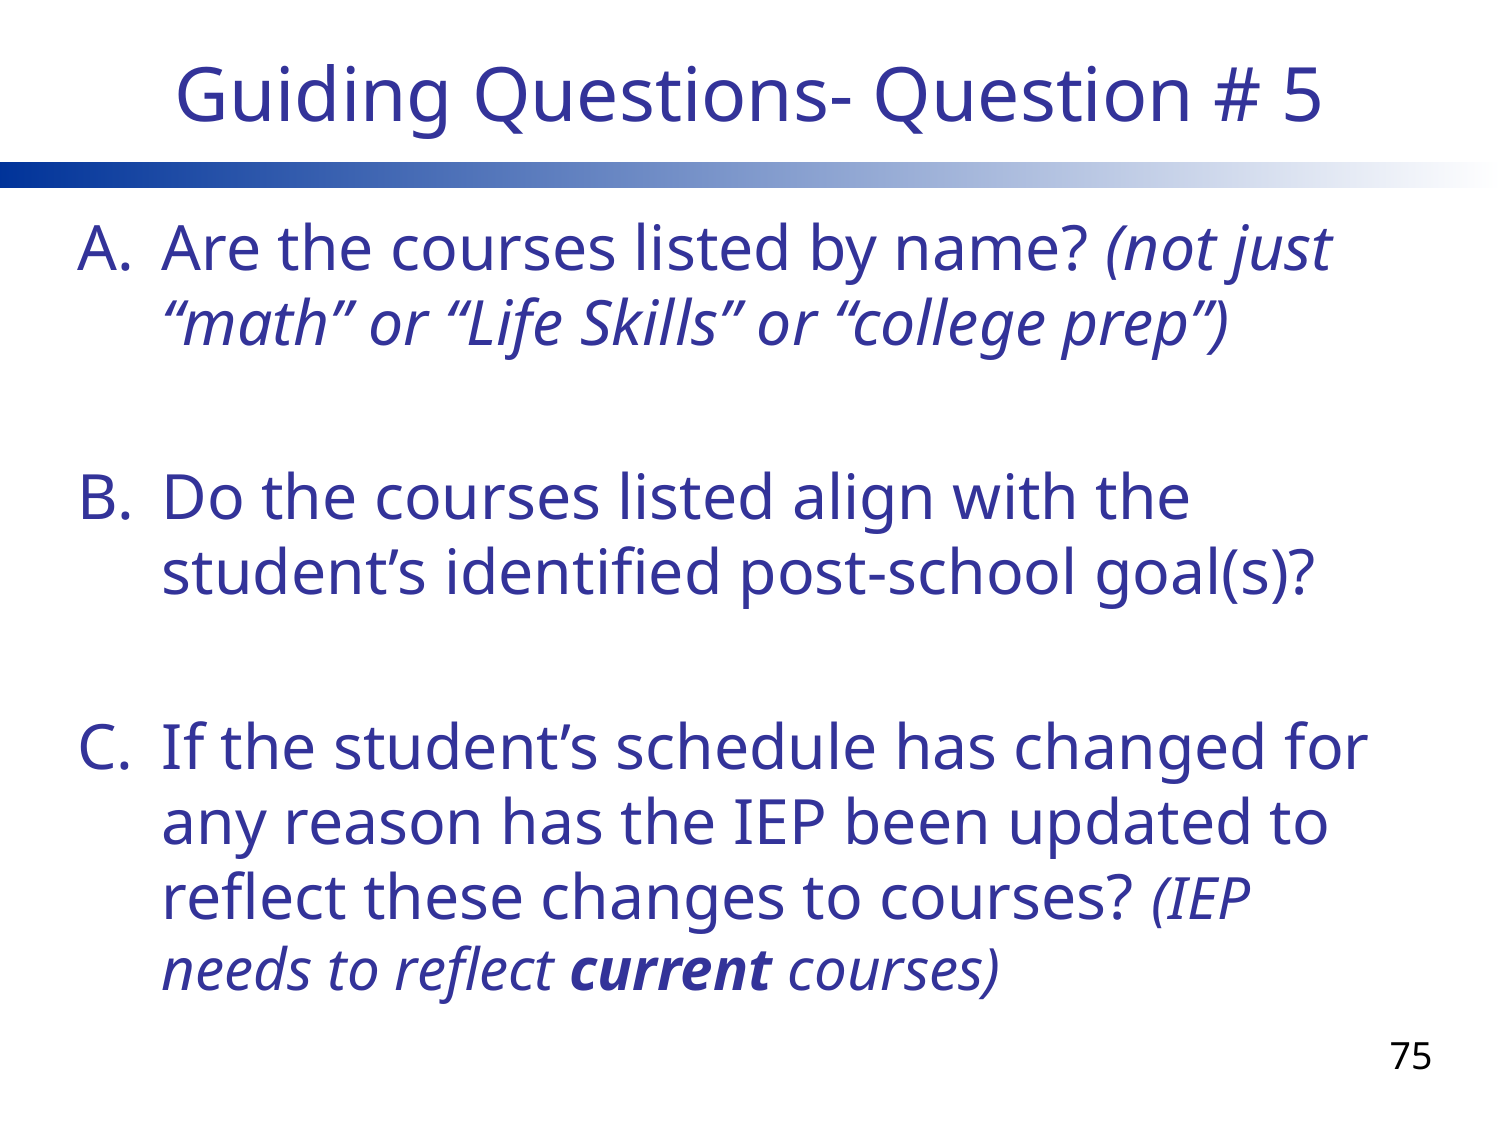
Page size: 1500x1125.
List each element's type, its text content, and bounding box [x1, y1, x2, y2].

list Are the courses listed by name? (not just “math” or “Life Skills” or “college prep”) Do the courses listed align with the student’s identified post-school goal(s)? If the student’s schedule has changed for any reason has the IEP been updated to reflect these changes to courses? (IEP needs to reflect current courses) [62, 200, 1425, 1005]
title Guiding Questions- Question # 5 [75, 45, 1425, 138]
text_box 75 [1374, 1024, 1460, 1091]
